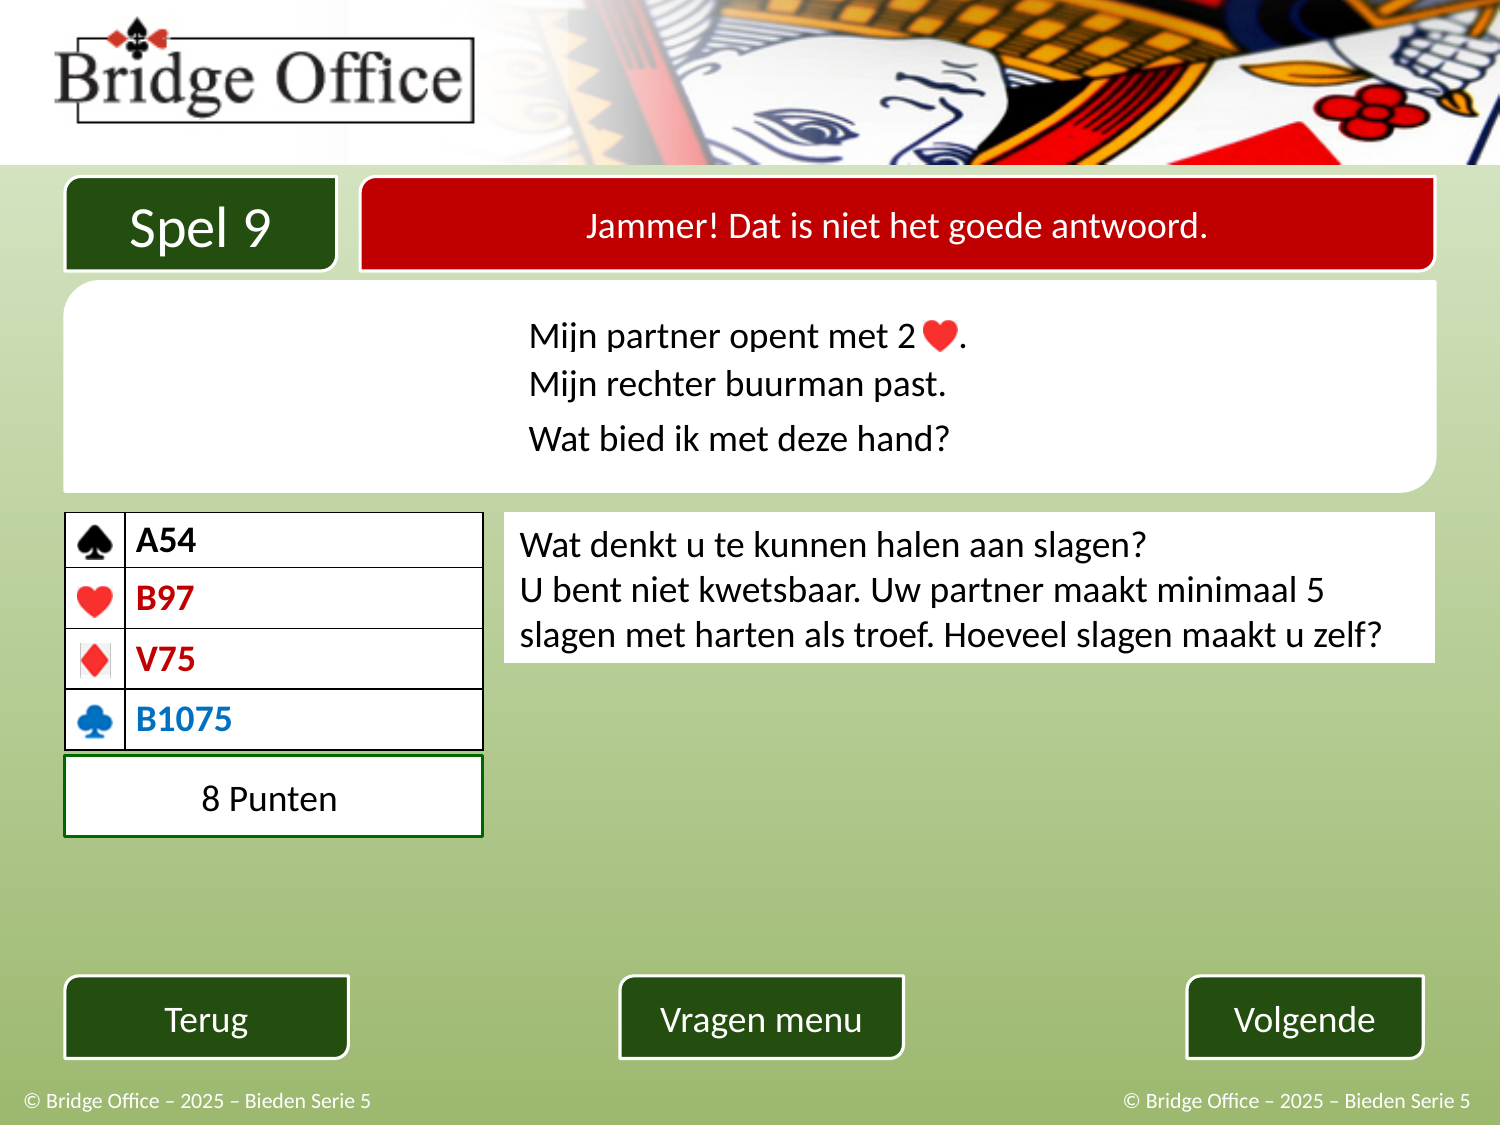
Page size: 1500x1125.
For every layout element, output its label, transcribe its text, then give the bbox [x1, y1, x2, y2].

text_box [63, 280, 1437, 493]
table_cell [66, 568, 124, 628]
picture [77, 703, 114, 740]
picture [77, 524, 114, 561]
text_box Vragen menu [618, 974, 906, 1061]
picture [922, 319, 959, 352]
text_box Wat bied ik met deze hand? [513, 406, 987, 467]
text_box Mijn rechter buurman past. [513, 352, 987, 406]
table_cell B1075 [126, 690, 482, 749]
table_cell V75 [126, 629, 482, 688]
text_box © Bridge Office – 2025 – Bieden Serie 5 [8, 1079, 393, 1121]
table_cell [66, 690, 124, 749]
text_box 8 Punten [63, 754, 484, 838]
picture [0, 0, 1500, 166]
text_box Spel 9 [63, 179, 339, 273]
picture [77, 643, 114, 679]
text_box Volgende [1185, 974, 1425, 1061]
text_box © Bridge Office – 2025 – Bieden Serie 5 [1107, 1079, 1500, 1121]
picture [77, 585, 114, 618]
table_cell B97 [126, 568, 482, 628]
text_box Mijn partner opent met 2 . [513, 303, 1022, 364]
text_box Terug [63, 974, 350, 1061]
table_cell [66, 629, 124, 688]
text_box Jammer! Dat is niet het goede antwoord. [358, 179, 1437, 273]
text_box Wat denkt u te kunnen halen aan slagen? U bent niet kwetsbaar. Uw partner maakt minimaal 5 slagen met harten als troef. Hoeveel slagen maakt u zelf? [504, 512, 1435, 663]
table_header A54 [126, 513, 482, 567]
table_header [66, 513, 124, 567]
